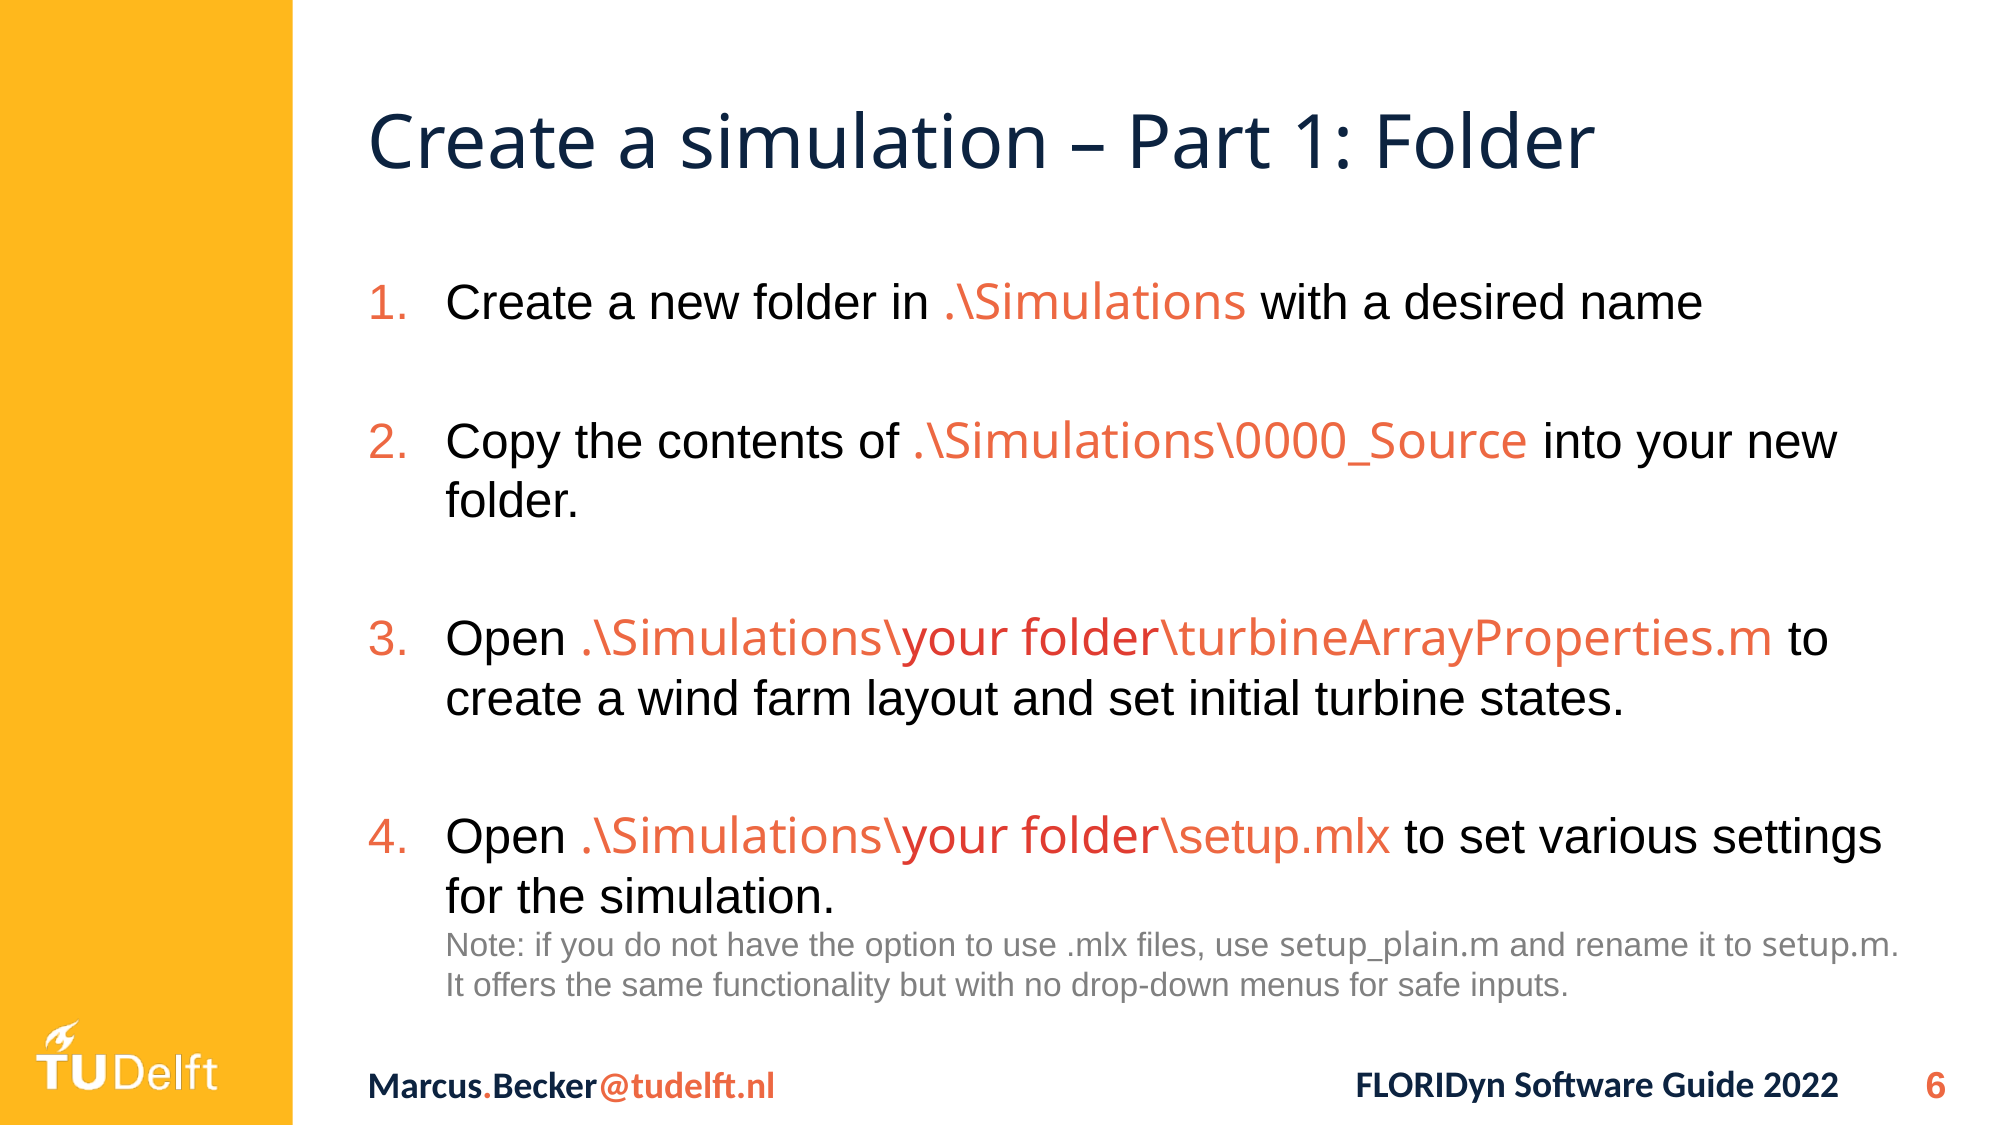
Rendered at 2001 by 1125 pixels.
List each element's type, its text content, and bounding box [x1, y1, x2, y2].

title Create a simulation – Part 1: Folder [352, 45, 1940, 233]
list Create a new folder in .\Simulations with a desired name Copy the contents of .\Simulations\0000_Source into your new folder. Open .\Simulations\your folder\turbineArrayProperties.m to create a wind farm layout and set initial turbine states. Open .\Simulations\your folder\setup.mlx to set various settings for the simulation. Note: if you do not have the option to use .mlx files, use setup_plain.m and rename it to setup.m. It offers the same functionality but with no drop-down menus for safe inputs. [352, 262, 1940, 1025]
